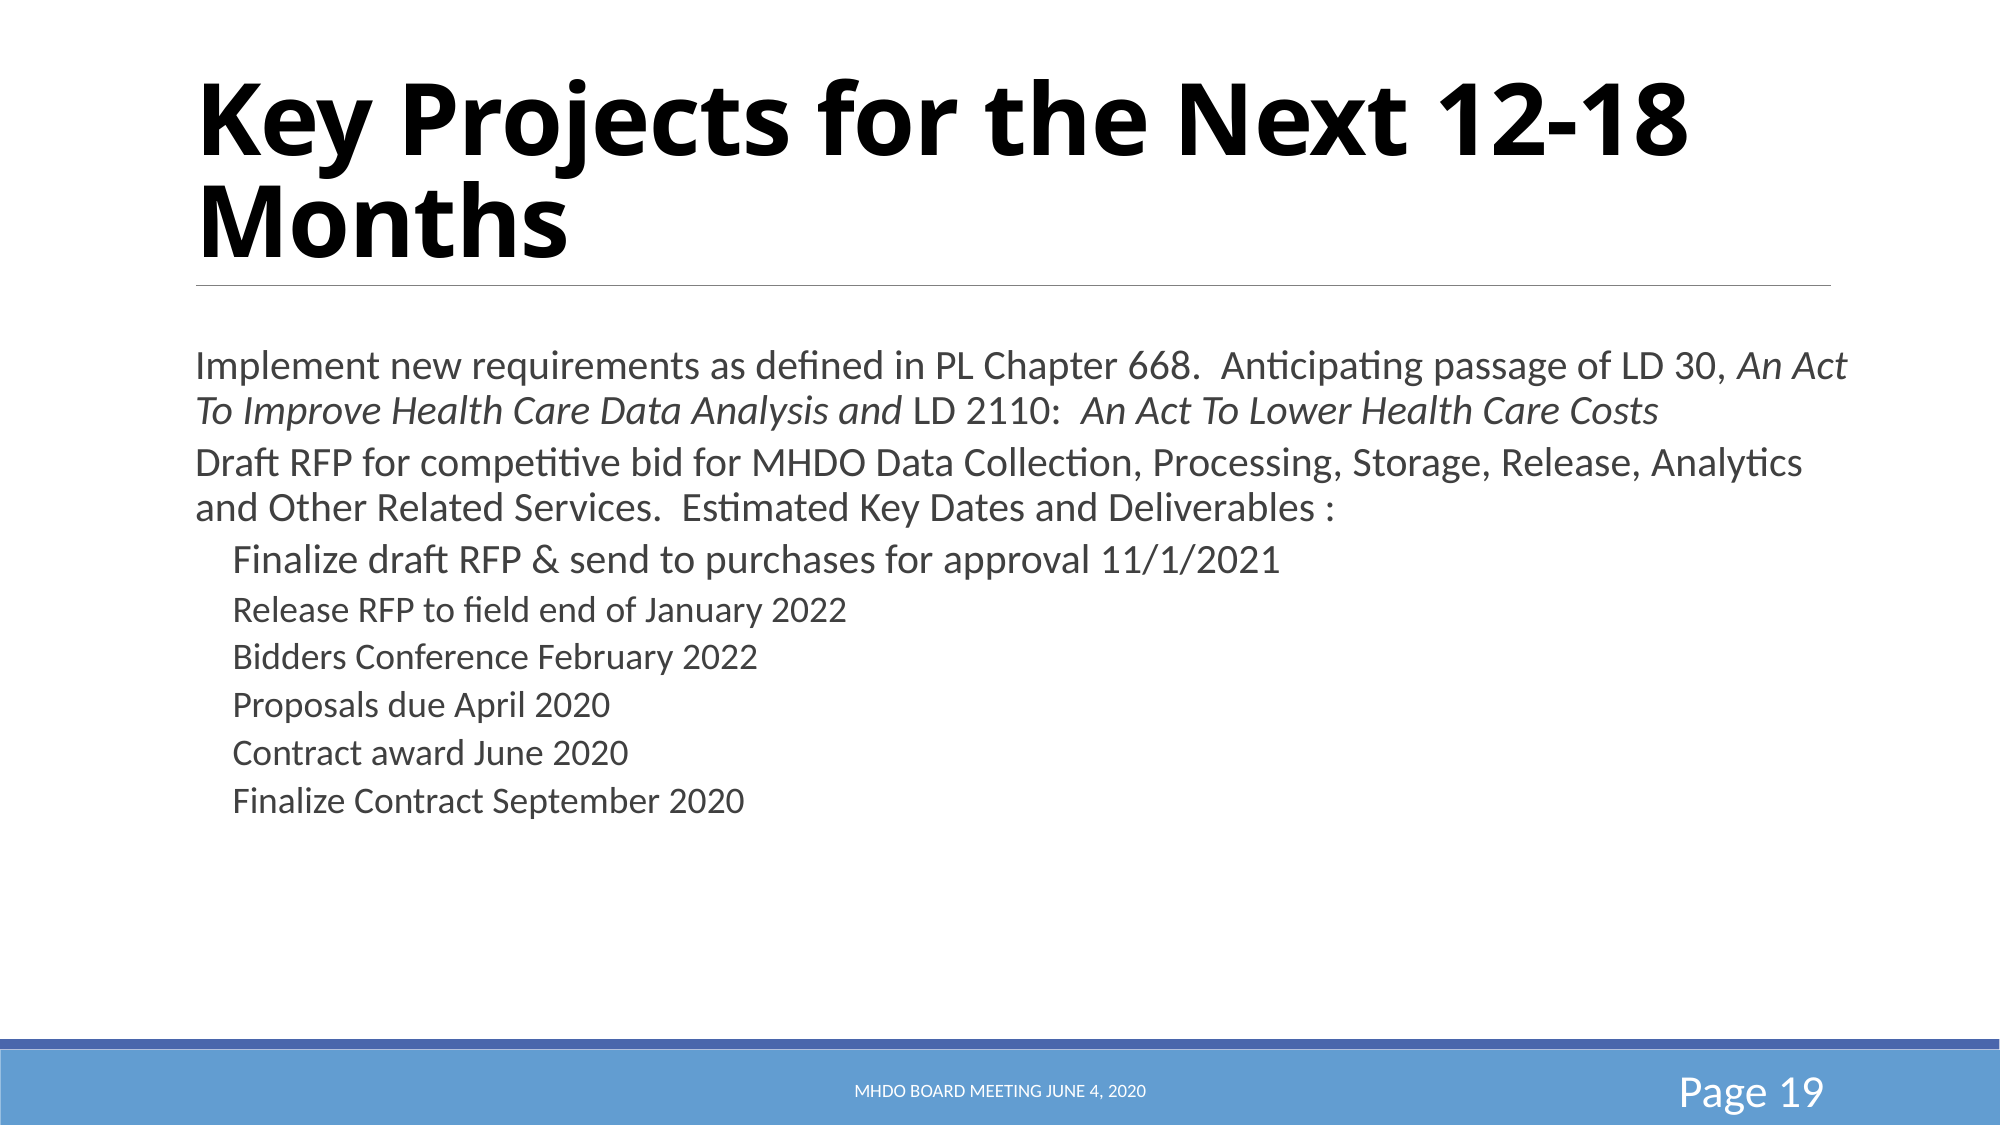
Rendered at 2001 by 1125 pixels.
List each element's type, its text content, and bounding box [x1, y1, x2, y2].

slide_number Page 19 [1624, 1059, 1840, 1120]
title Key Projects for the Next 12-18 Months [180, 47, 1840, 285]
list Implement new requirements as defined in PL Chapter 668. Anticipating passage of LD 30, An Act To Improve Health Care Data Analysis and LD 2110: An Act To Lower Health Care Costs Draft RFP for competitive bid for MHDO Data Collection, Processing, Storage, Release, Analytics and Other Related Services. Estimated Key Dates and Deliverables : Finalize draft RFP & send to purchases for approval 11/1/2021 Release RFP to field end of January 2022 Bidders Conference February 2022 Proposals due April 2020 Contract award June 2020 Finalize Contract September 2020 [195, 335, 1855, 965]
footer MHDO Board Meeting June 4, 2020 [604, 1059, 1396, 1120]
